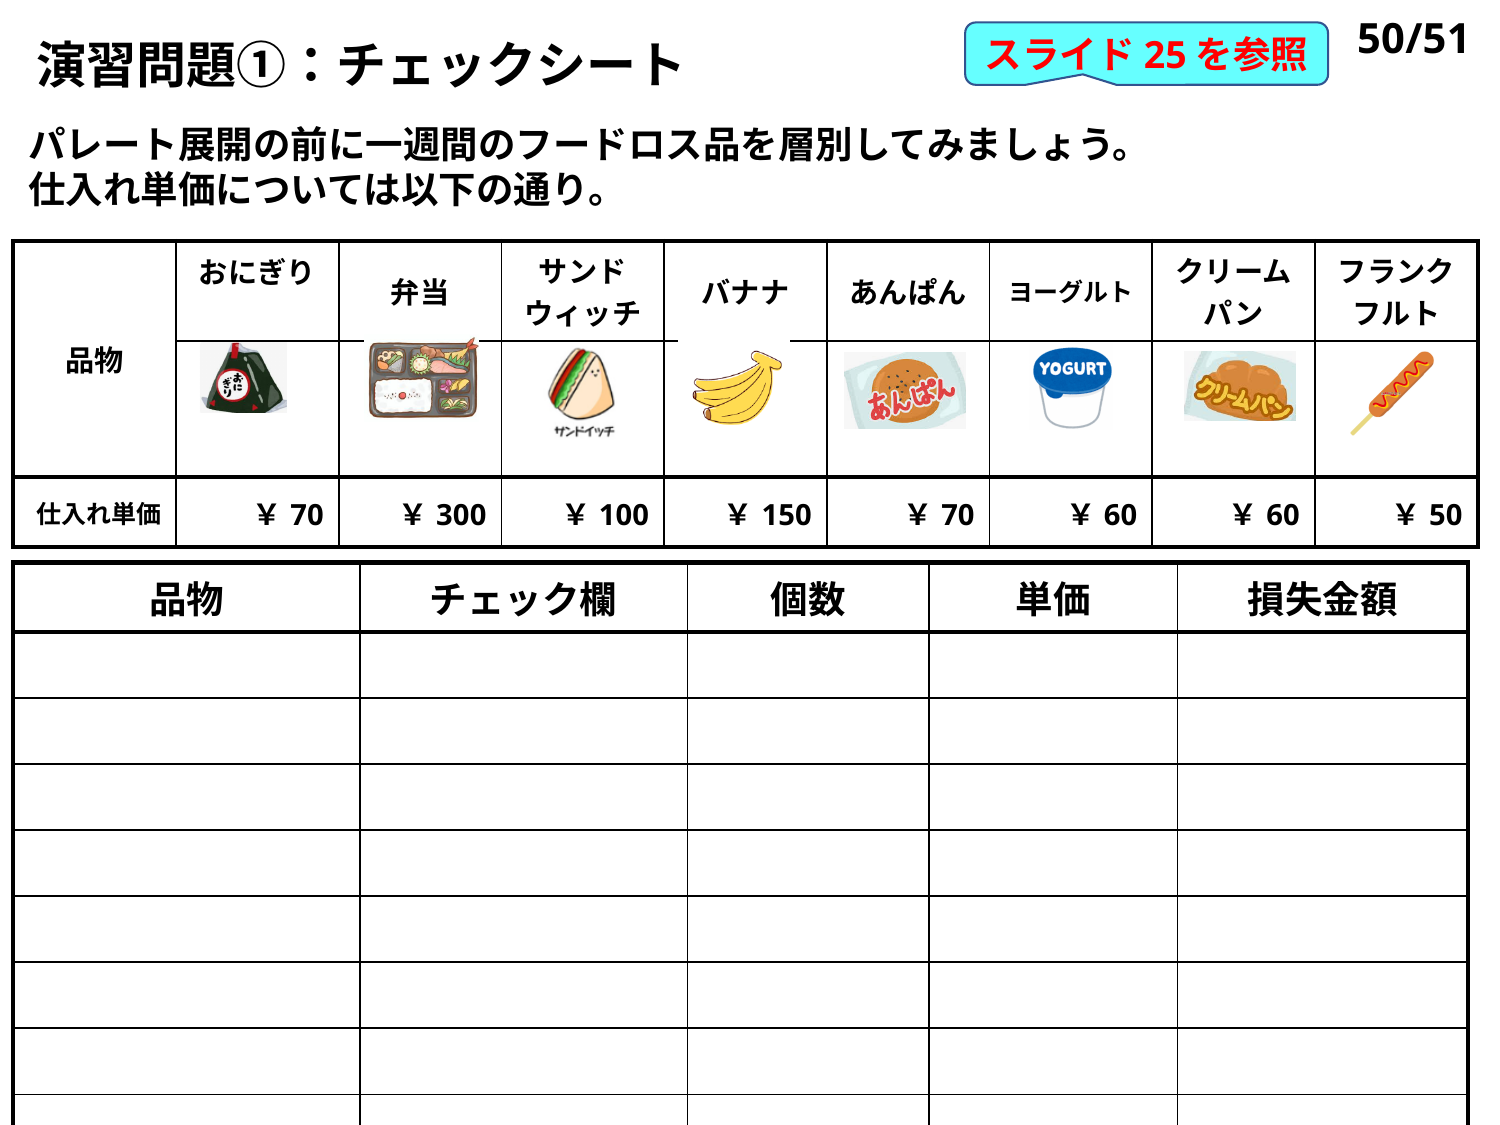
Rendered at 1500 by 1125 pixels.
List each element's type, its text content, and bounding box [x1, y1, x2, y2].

table_cell [688, 897, 928, 961]
table_cell ￥150 [665, 479, 826, 545]
text_box 50/51 [1357, 18, 1500, 62]
table_cell [930, 699, 1177, 763]
picture [1029, 343, 1113, 430]
table_cell [15, 699, 359, 763]
table_cell [930, 765, 1177, 829]
table_cell ￥50 [1316, 479, 1476, 545]
table_header クリームパン [1153, 243, 1314, 340]
table_header 単価 [930, 565, 1177, 630]
table_cell [1178, 963, 1466, 1027]
table_cell [15, 831, 359, 895]
table_cell ￥70 [177, 479, 338, 545]
table_cell [688, 963, 928, 1027]
table_cell [1316, 342, 1476, 475]
table_cell [1178, 1095, 1466, 1125]
table_header ヨーグルト [990, 243, 1151, 340]
table_header チェック欄 [361, 565, 687, 630]
table_cell [1178, 1029, 1466, 1094]
table_cell [361, 634, 687, 697]
table_cell ￥100 [502, 479, 663, 545]
picture [364, 334, 479, 422]
table_cell [15, 1029, 359, 1094]
table_cell [177, 342, 338, 475]
text_box パレート展開の前に一週間のフードロス品を層別してみましょう。 仕入れ単価については以下の通り。 [13, 113, 1500, 219]
picture [199, 342, 287, 414]
table_cell ￥60 [990, 479, 1151, 545]
table_cell [930, 963, 1177, 1027]
table_cell [930, 897, 1177, 961]
table_header 個数 [688, 565, 928, 630]
table_cell [688, 634, 928, 697]
table_header 品物 [15, 565, 359, 630]
table_cell [1178, 699, 1466, 763]
table_cell [15, 1095, 359, 1125]
table_cell [1153, 342, 1314, 475]
table_header おにぎり [177, 243, 338, 340]
table_header 損失金額 [1178, 565, 1466, 630]
table_cell [688, 1095, 928, 1125]
table_cell [1178, 831, 1466, 895]
text_box 演習問題①：チェックシート [22, 14, 1215, 101]
table_cell [15, 765, 359, 829]
table_cell [688, 699, 928, 763]
table_cell [361, 1029, 687, 1094]
table_cell [361, 831, 687, 895]
table_cell [361, 897, 687, 961]
table_cell [688, 831, 928, 895]
table_header あんぱん [828, 243, 989, 340]
table_cell [361, 963, 687, 1027]
table_header フランクフルト [1316, 243, 1476, 340]
table_cell [502, 342, 663, 475]
table_cell [930, 1095, 1177, 1125]
table_cell [361, 1095, 687, 1125]
table_cell [688, 1029, 928, 1094]
table_cell [15, 963, 359, 1027]
table_header サンドウィッチ [502, 243, 663, 340]
picture [678, 340, 790, 429]
table_header 弁当 [340, 243, 501, 340]
table_cell ￥300 [340, 479, 501, 545]
table_cell [828, 342, 989, 475]
table_cell ￥60 [1153, 479, 1314, 545]
table_cell [1178, 634, 1466, 697]
picture [530, 344, 629, 445]
table_cell [990, 342, 1151, 475]
table_cell [361, 765, 687, 829]
table_cell [665, 342, 826, 475]
table_cell [340, 342, 501, 475]
table_cell [688, 765, 928, 829]
table_cell [361, 699, 687, 763]
table_cell 仕入れ単価 [15, 479, 175, 545]
table_header 品物 [15, 243, 175, 475]
picture [1328, 343, 1447, 436]
picture [844, 352, 966, 429]
table_cell [930, 634, 1177, 697]
table_cell [1178, 765, 1466, 829]
picture [1184, 351, 1296, 421]
table_cell ￥70 [828, 479, 989, 545]
table_cell [15, 634, 359, 697]
table_cell [930, 831, 1177, 895]
table_cell [15, 897, 359, 961]
table_cell [1178, 897, 1466, 961]
table_cell [930, 1029, 1177, 1094]
table_header バナナ [665, 243, 826, 340]
text_box スライド25を参照 [964, 21, 1330, 86]
